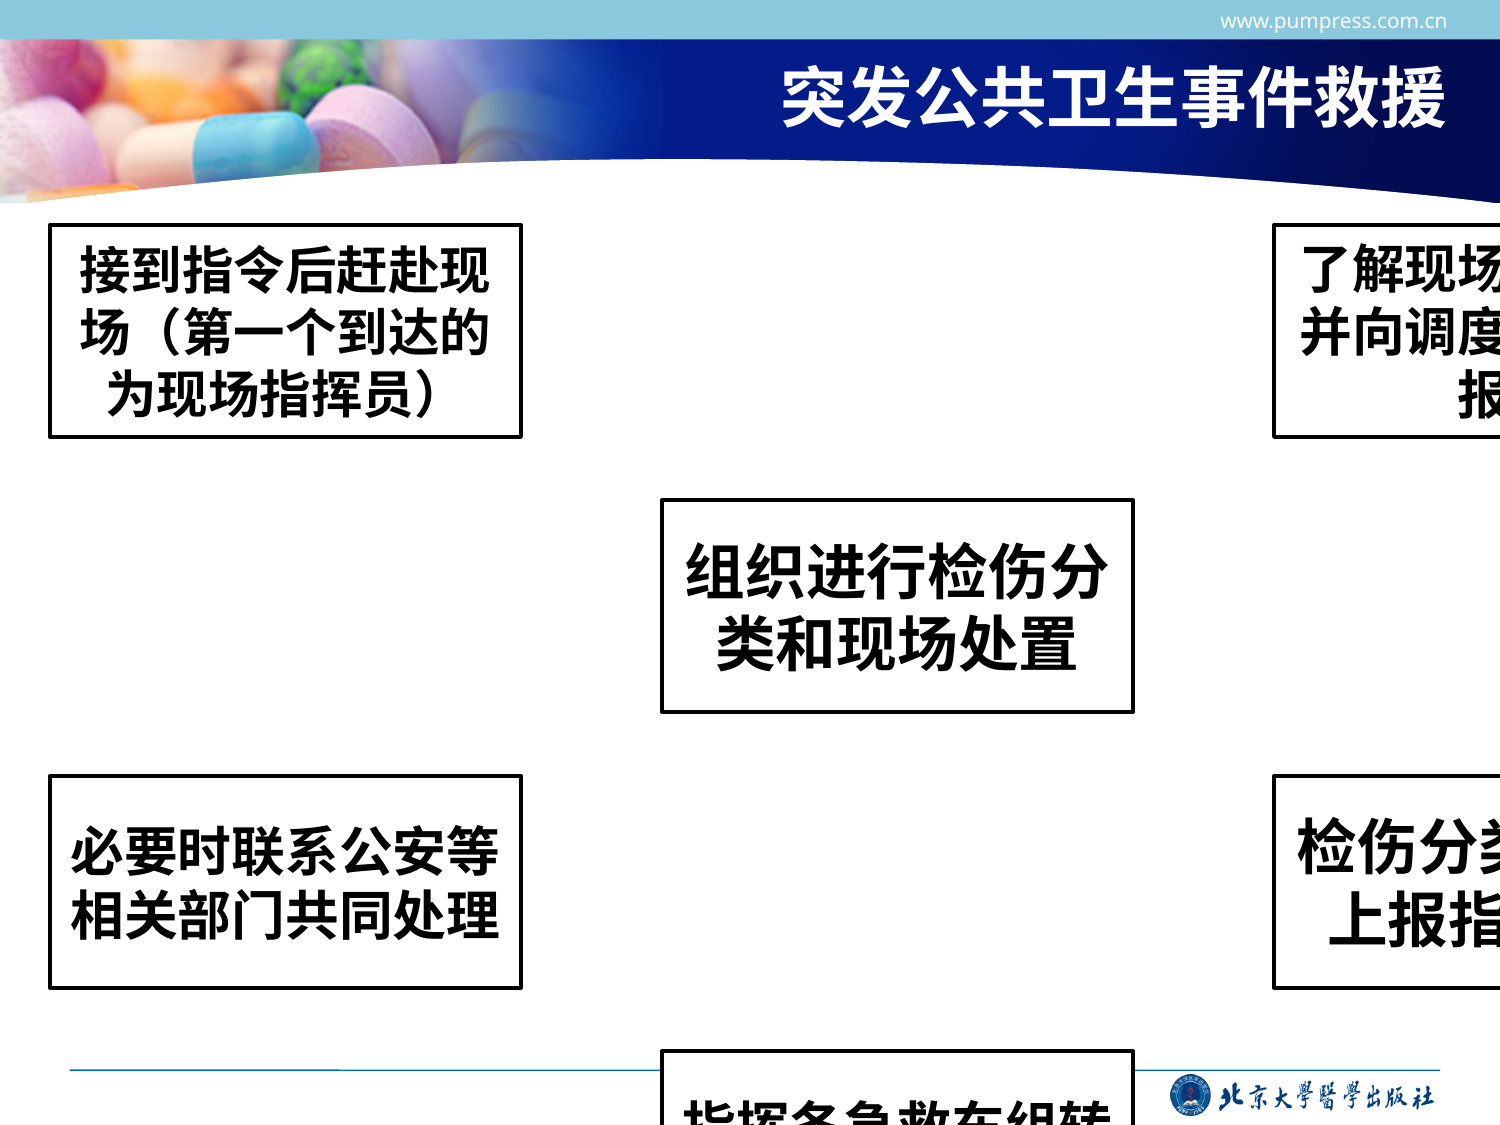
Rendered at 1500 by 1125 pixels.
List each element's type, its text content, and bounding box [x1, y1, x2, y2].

picture [0, 40, 1500, 203]
slide_number www.pumpress.com.cn [1024, 0, 1463, 38]
picture [1170, 1074, 1436, 1118]
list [49, 224, 1463, 1012]
title 突发公共卫生事件救援 [137, 50, 1463, 143]
